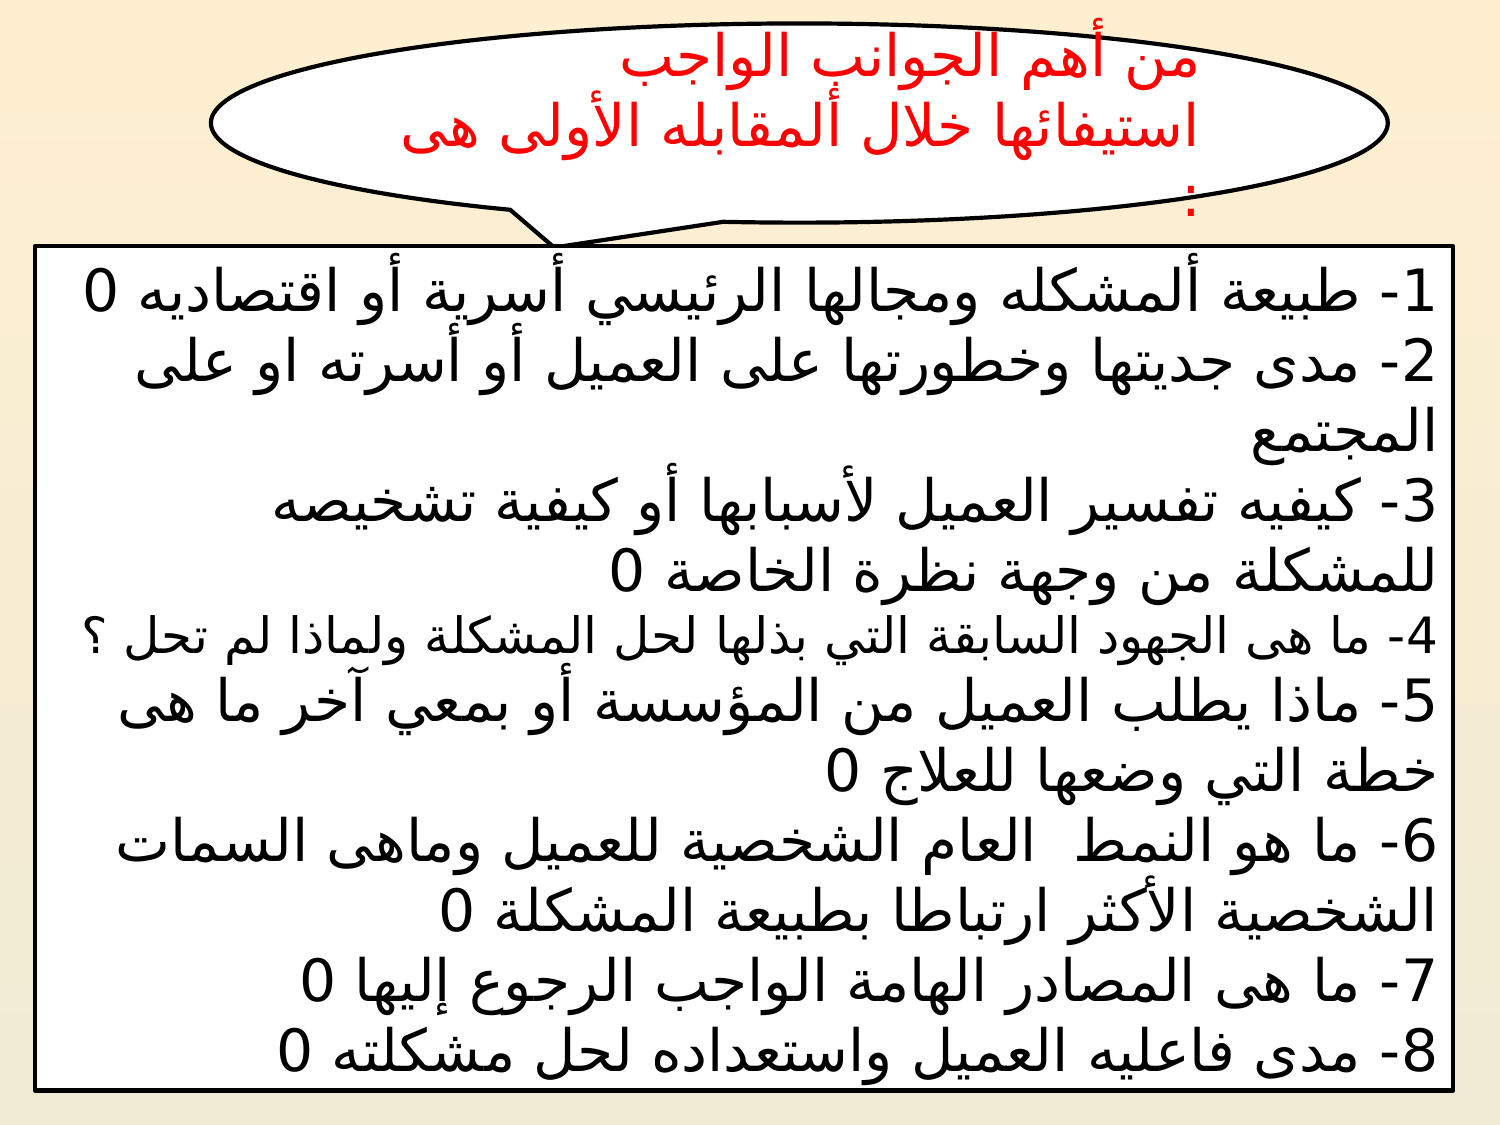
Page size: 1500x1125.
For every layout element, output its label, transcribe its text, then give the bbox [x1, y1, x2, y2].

text_box من أهم الجوانب الواجب استيفائها خلال ألمقابله الأولى هى : [208, 21, 1390, 244]
text_box 1- طبيعة ألمشكله ومجالها الرئيسي أسرية أو اقتصاديه 0 2- مدى جديتها وخطورتها على العميل أو أسرته او على المجتمع 3- كيفيه تفسير العميل لأسبابها أو كيفية تشخيصه للمشكلة من وجهة نظرة الخاصة 0 4- ما هى الجهود السابقة التي بذلها لحل المشكلة ولماذا لم تحل ؟ 5- ماذا يطلب العميل من المؤسسة أو بمعي آخر ما هى خطة التي وضعها للعلاج 0 6- ما هو النمط العام الشخصية للعميل وماهى السمات الشخصية الأكثر ارتباطا بطبيعة المشكلة 0 7- ما هى المصادر الهامة الواجب الرجوع إليها 0 8- مدى فاعليه العميل واستعداده لحل مشكلته 0 [33, 244, 1455, 1093]
